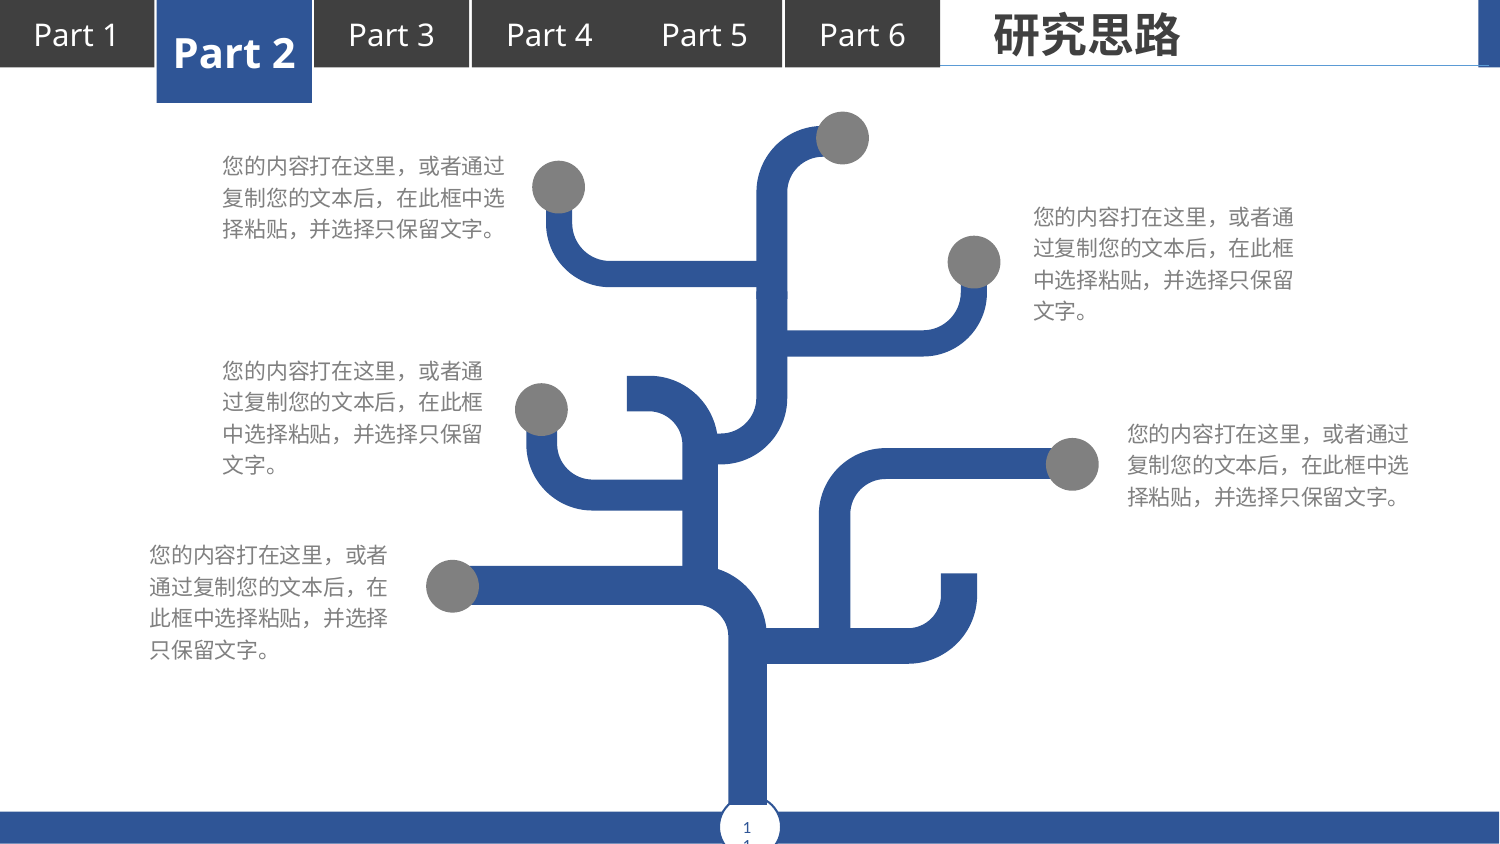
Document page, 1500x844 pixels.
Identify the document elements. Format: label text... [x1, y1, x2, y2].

text_box [425, 558, 480, 614]
text_box [531, 159, 587, 215]
text_box [1044, 436, 1100, 492]
text_box 您的内容打在这里，或者通过复制您的文本后，在此框中选择粘贴，并选择只保留文字。 [138, 531, 417, 669]
text_box [946, 234, 1002, 290]
text_box [818, 448, 1049, 653]
text_box 您的内容打在这里，或者通过复制您的文本后，在此框中选择粘贴，并选择只保留文字。 [211, 142, 522, 248]
text_box [815, 110, 870, 166]
text_box 您的内容打在这里，或者通过复制您的文本后，在此框中选择粘贴，并选择只保留文字。 [1022, 192, 1316, 330]
text_box 您的内容打在这里，或者通过复制您的文本后，在此框中选择粘贴，并选择只保留文字。 [211, 346, 508, 484]
text_box [699, 299, 788, 465]
text_box [788, 287, 987, 357]
text_box [756, 126, 821, 299]
text_box 研究思路 [982, 0, 1194, 68]
text_box 您的内容打在这里，或者通过复制您的文本后，在此框中选择粘贴，并选择只保留文字。 [1116, 409, 1431, 516]
text_box [626, 375, 718, 587]
text_box [747, 573, 978, 664]
text_box [513, 382, 569, 438]
text_box [471, 565, 767, 805]
text_box [546, 212, 756, 288]
text_box [526, 433, 700, 511]
